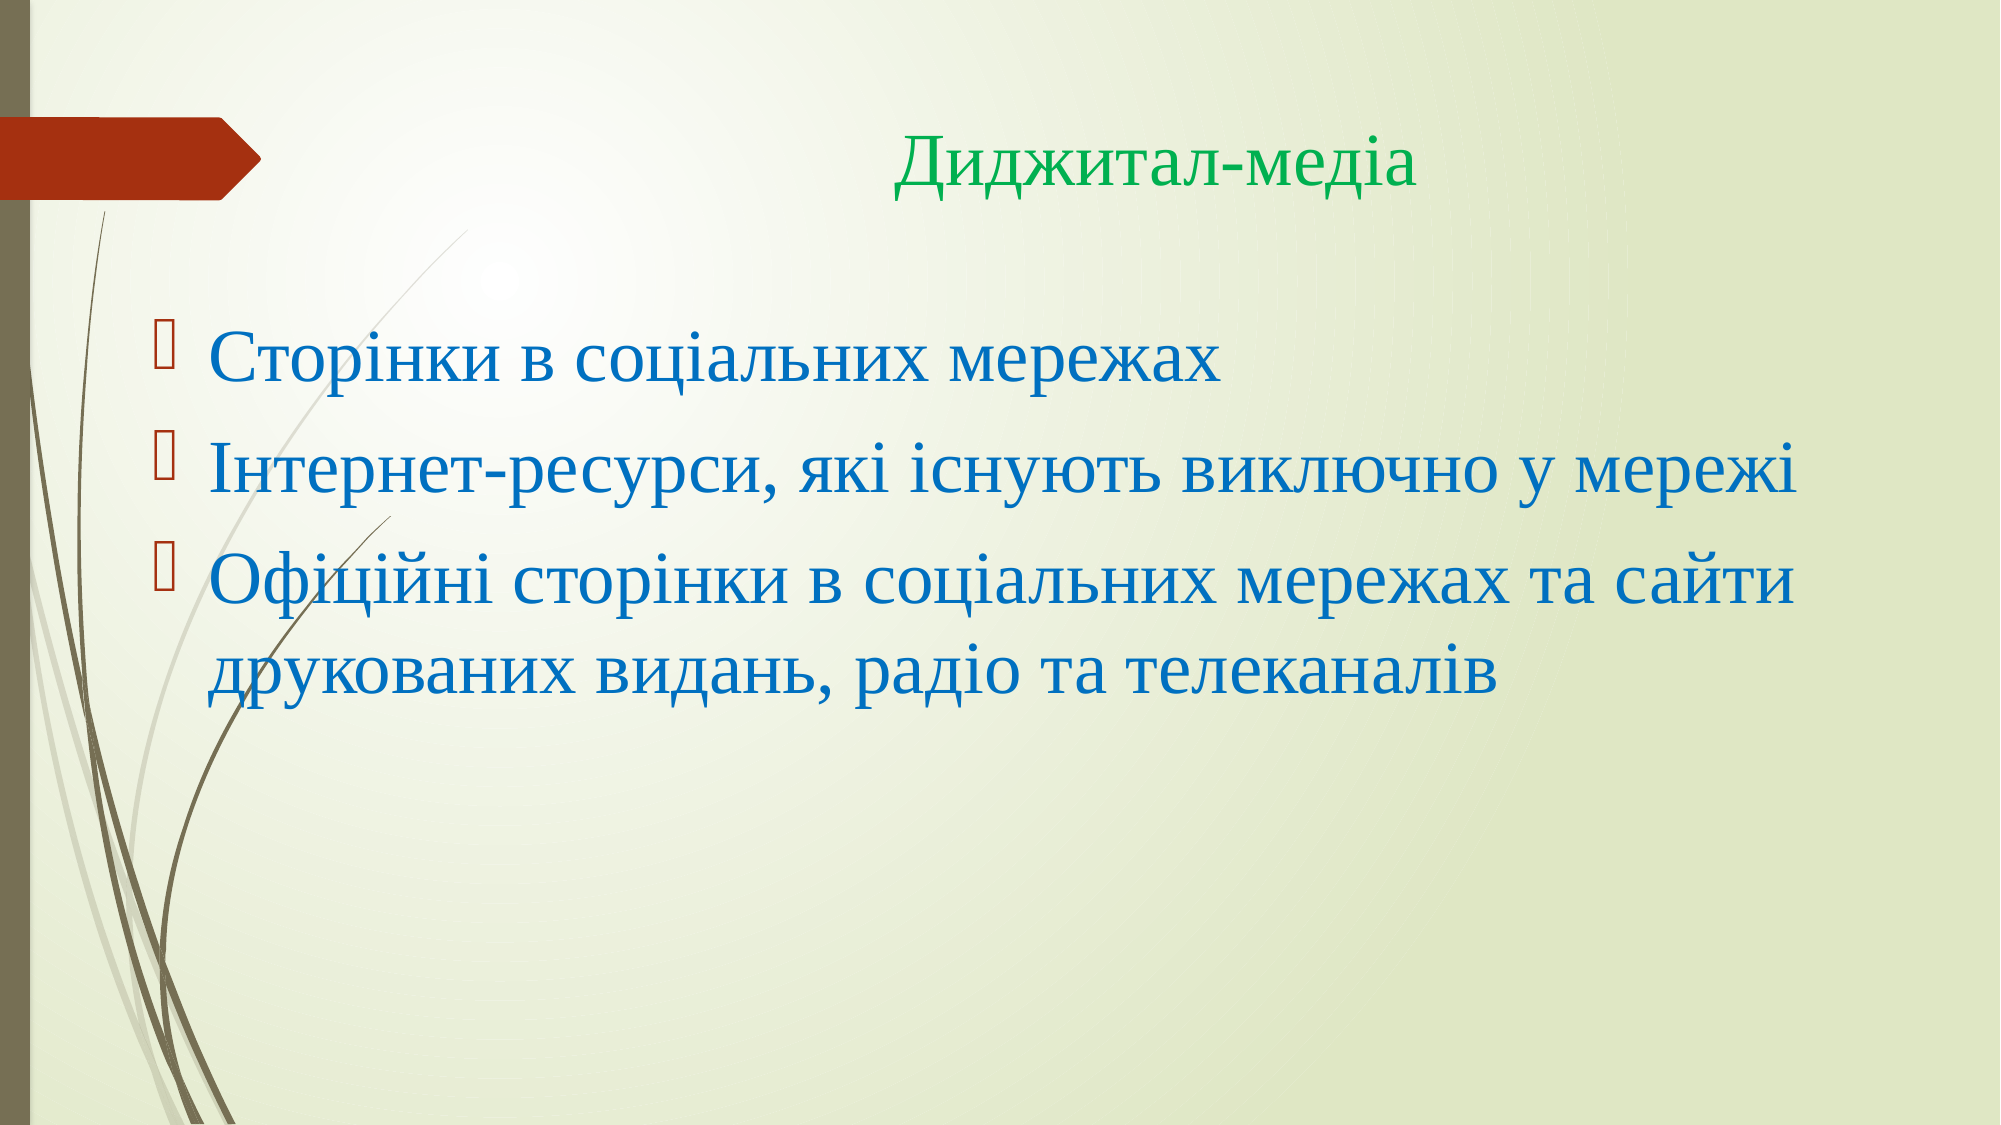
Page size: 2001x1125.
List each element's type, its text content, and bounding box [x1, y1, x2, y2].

list Сторінки в соціальних мережах Інтернет-ресурси, які існують виключно у мережі Офіційні сторінки в соціальних мережах та сайти друкованих видань, радіо та телеканалів [137, 299, 1863, 874]
title Диджитал-медіа [425, 102, 1888, 313]
